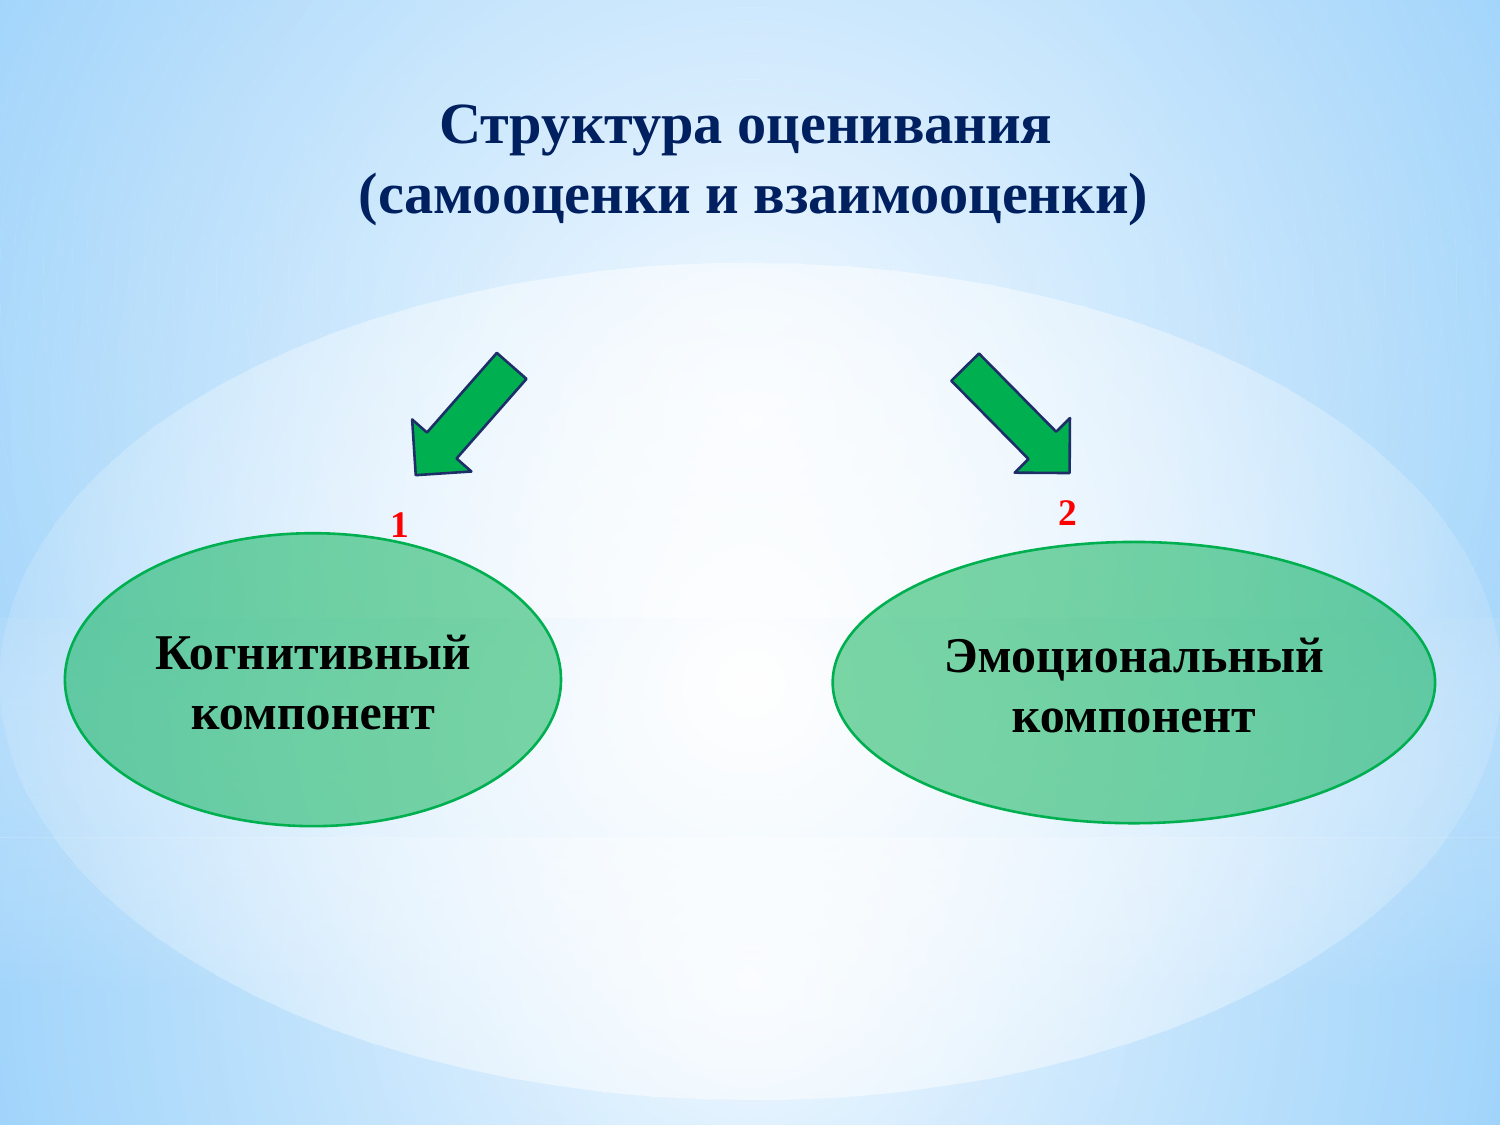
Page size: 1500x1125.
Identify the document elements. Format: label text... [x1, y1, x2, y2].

text_box [410, 351, 528, 477]
text_box 2 [1043, 480, 1092, 541]
title Структура оценивания (самооценки и взаимооценки) [265, 78, 1227, 246]
text_box 1 [375, 492, 424, 552]
text_box [950, 352, 1072, 475]
text_box Эмоциональный компонент [831, 540, 1437, 825]
text_box Когнитивный компонент [63, 531, 563, 828]
